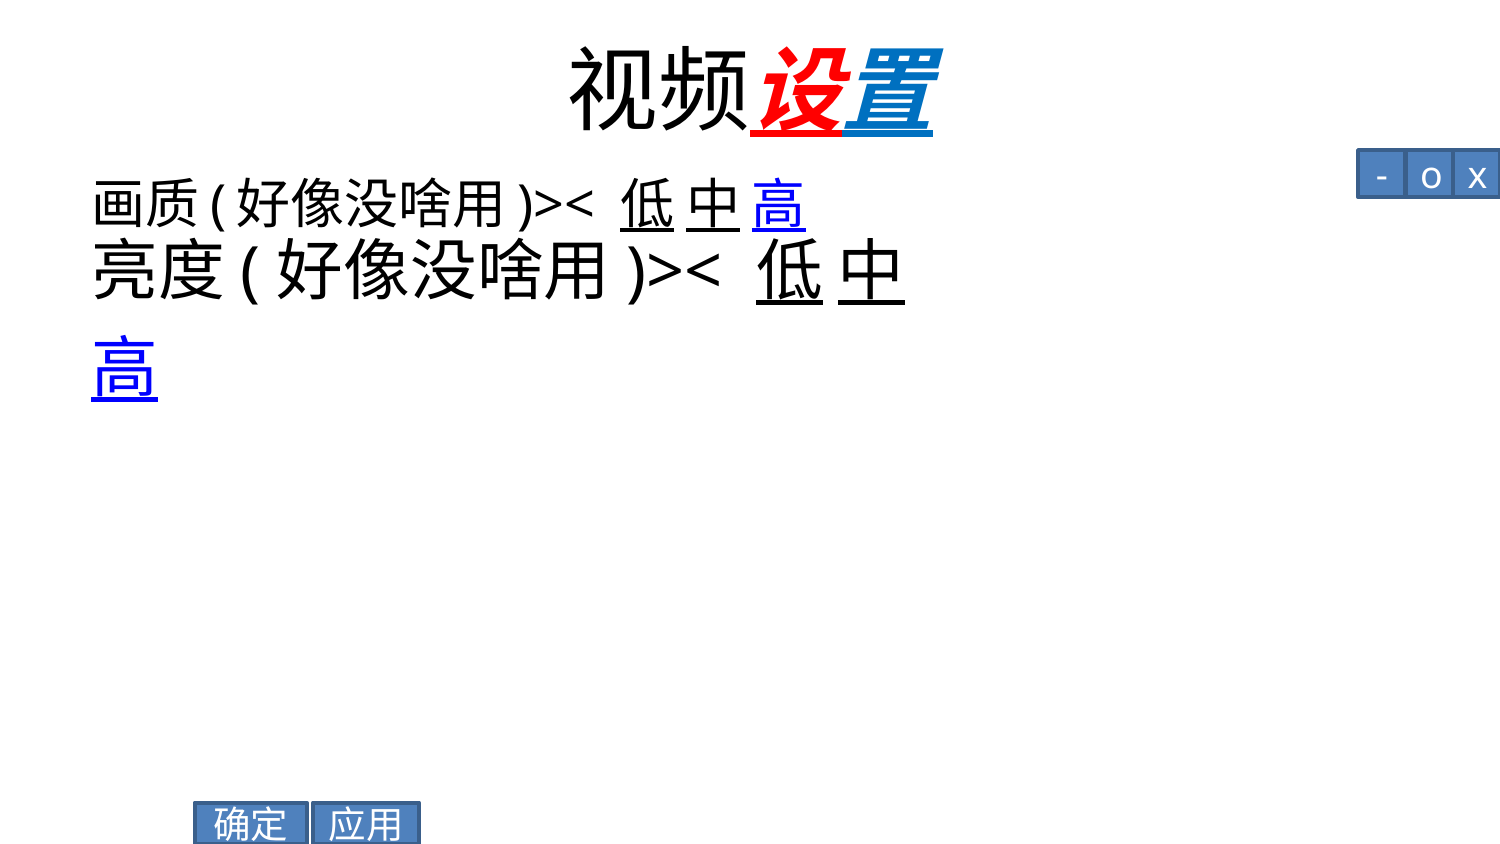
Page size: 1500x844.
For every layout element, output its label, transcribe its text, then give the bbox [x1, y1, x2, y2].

text_box 亮度(好像没啥用)>< 低 中 高 [76, 220, 998, 430]
title 视频设置 [0, 0, 1500, 174]
list 画质(好像没啥用)>< 低 中 高 [76, 161, 999, 257]
text_box o [1403, 148, 1451, 199]
text_box 应用 [311, 801, 421, 844]
text_box x [1451, 148, 1500, 199]
text_box - [1356, 148, 1403, 199]
text_box 确定 [193, 801, 309, 844]
